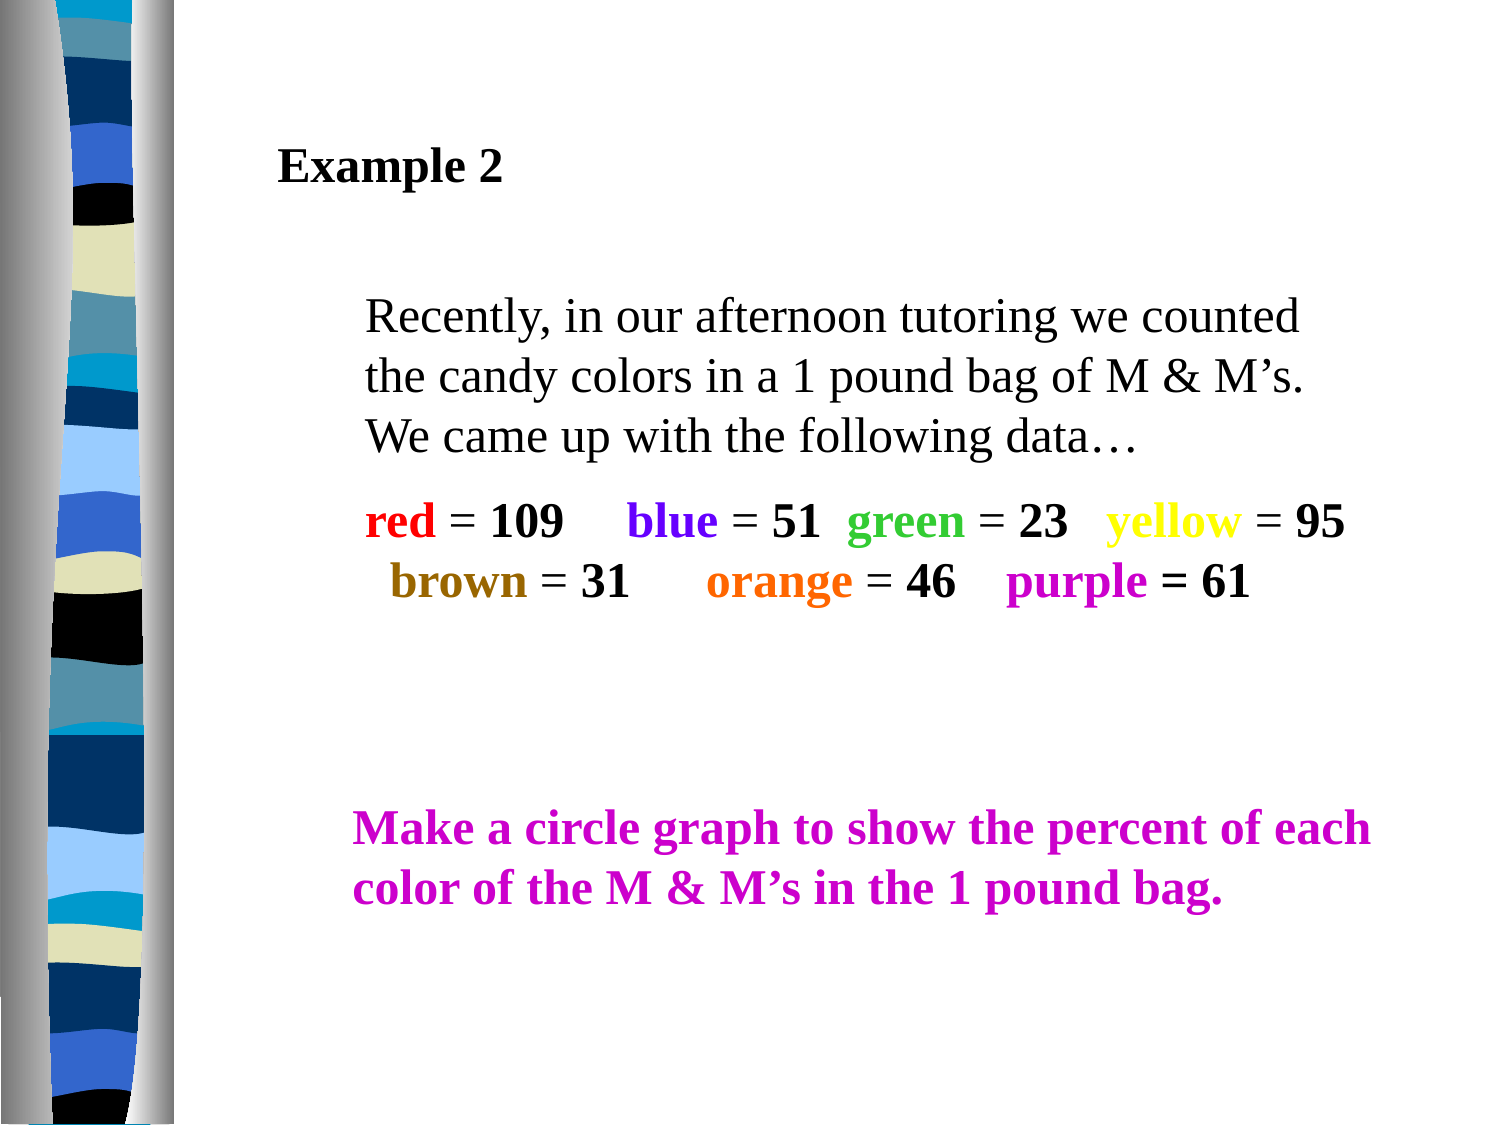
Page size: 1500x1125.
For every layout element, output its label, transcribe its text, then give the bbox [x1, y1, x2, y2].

text_box Make a circle graph to show the percent of each color of the M & M’s in the 1 pound bag. [337, 787, 1400, 923]
text_box Recently, in our afternoon tutoring we counted the candy colors in a 1 pound bag of M & M’s. We came up with the following data… red = 109 blue = 51 green = 23 yellow = 95 brown = 31 orange = 46 purple = 61 [349, 275, 1388, 615]
text_box Example 2 [262, 124, 725, 200]
